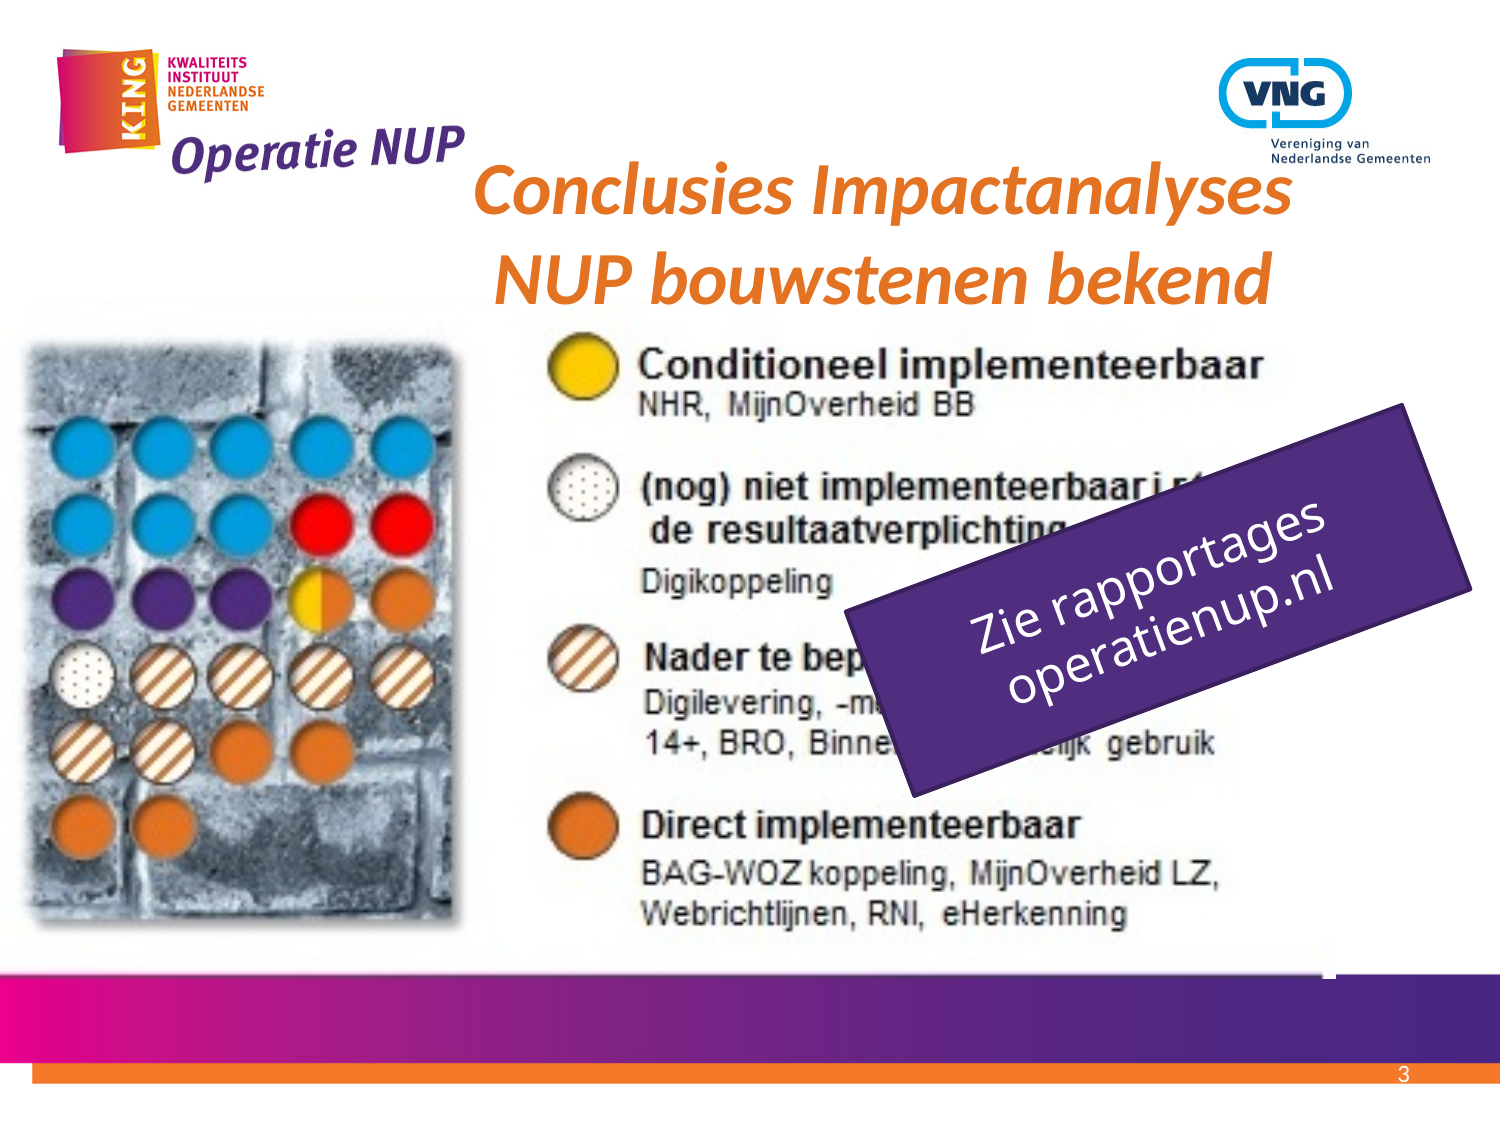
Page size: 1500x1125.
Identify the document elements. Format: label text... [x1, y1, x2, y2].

picture [0, 0, 1500, 1125]
text_box Zie rapportages operatienup.nl [1340, 403, 1473, 640]
slide_number 3 [1074, 1042, 1425, 1103]
text_box Conclusies Impactanalyses NUP bouwstenen bekend [321, 132, 1446, 263]
text_box [63, 121, 1187, 252]
